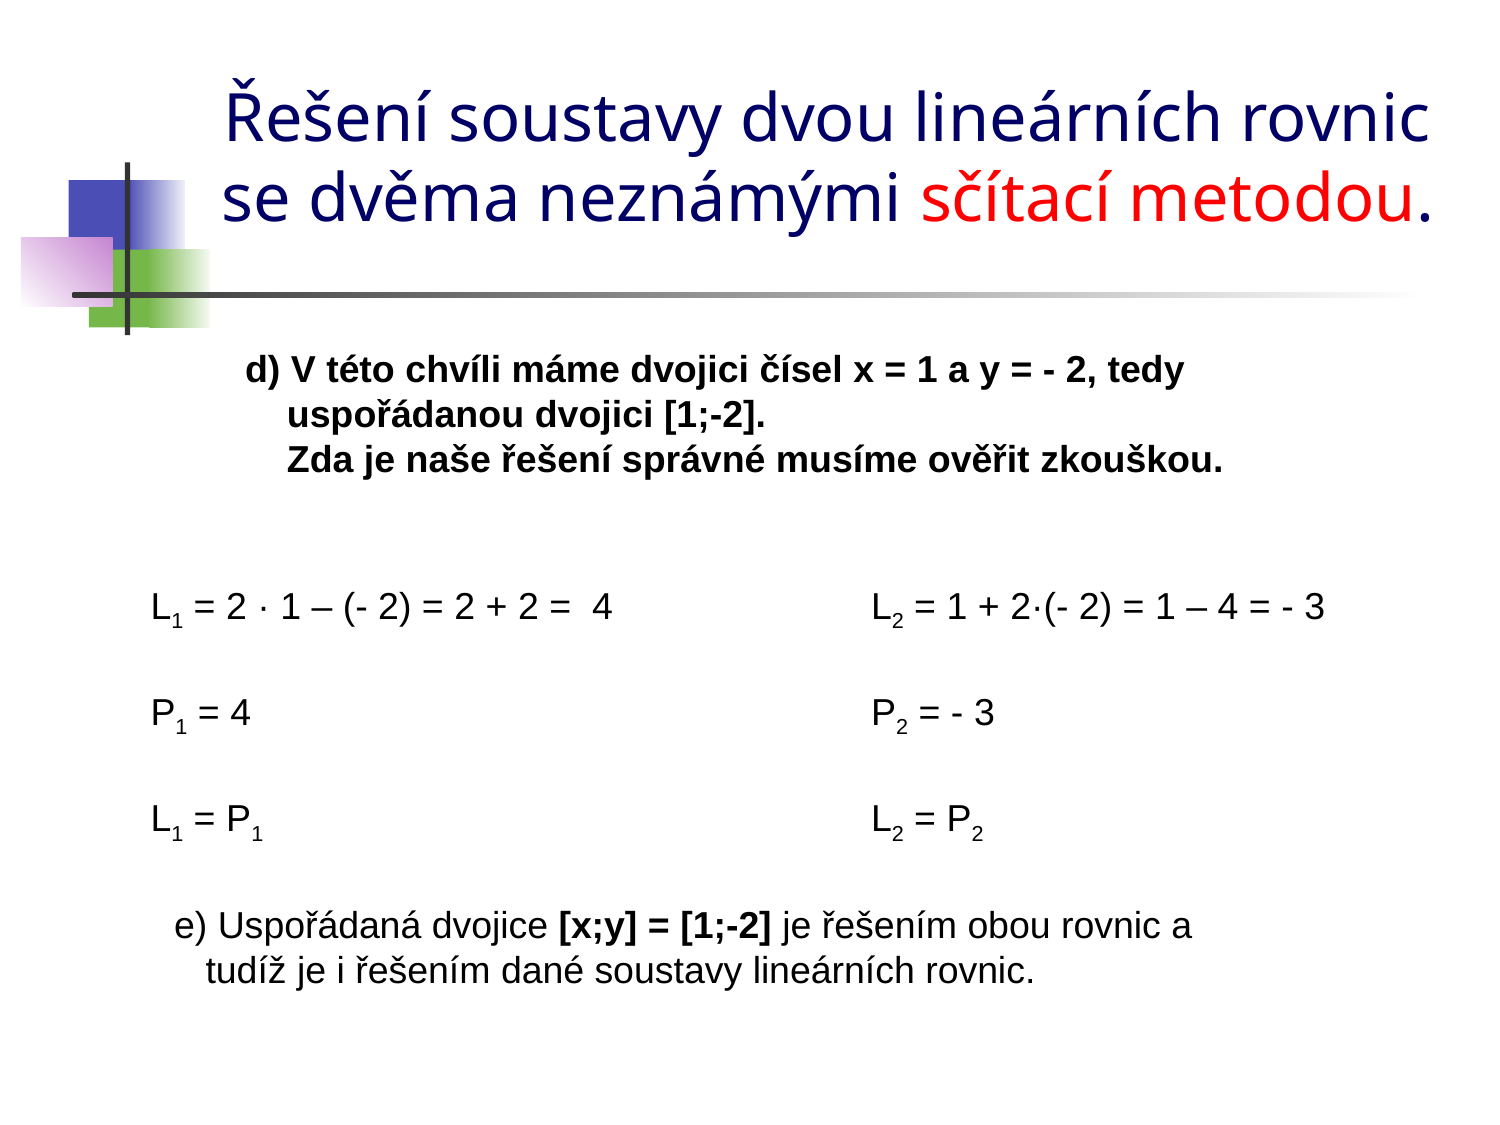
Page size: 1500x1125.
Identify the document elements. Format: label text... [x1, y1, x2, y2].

text_box P1 = 4 [135, 680, 609, 747]
text_box L1 = P1 [135, 786, 609, 853]
text_box P2 = - 3 [856, 680, 1329, 747]
text_box L2 = P2 [856, 786, 1329, 853]
text_box L1 = 2 · 1 – (- 2) = 2 + 2 = 4 [135, 574, 632, 641]
text_box e) Uspořádaná dvojice [x;y] = [1;-2] je řešením obou rovnic a tudíž je i řešením dané soustavy lineárních rovnic. [159, 893, 1270, 998]
title Řešení soustavy dvou lineárních rovnic se dvěma neznámými sčítací metodou. [188, 34, 1468, 276]
text_box d) V této chvíli máme dvojici čísel x = 1 a y = - 2, tedy uspořádanou dvojici [1;-2]. Zda je naše řešení správné musíme ověřit zkouškou. [230, 338, 1341, 488]
text_box L2 = 1 + 2·(- 2) = 1 – 4 = - 3 [856, 574, 1365, 641]
